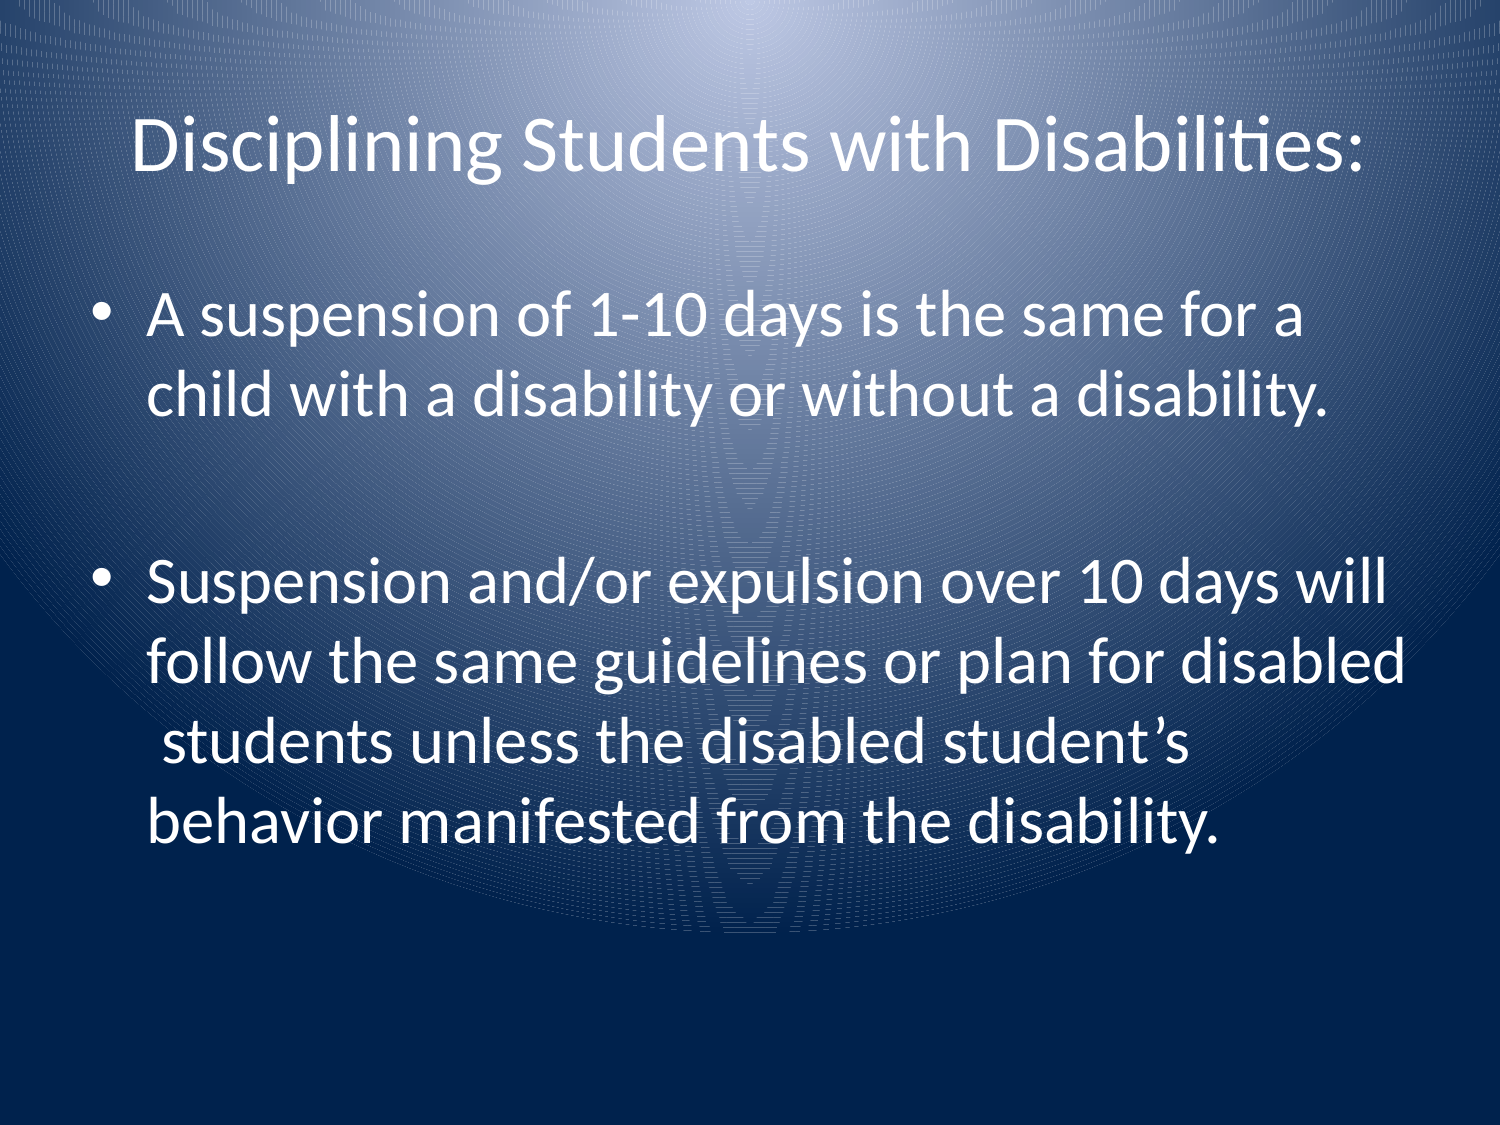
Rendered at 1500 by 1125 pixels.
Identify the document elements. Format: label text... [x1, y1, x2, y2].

list A suspension of 1-10 days is the same for a child with a disability or without a disability. Suspension and/or expulsion over 10 days will follow the same guidelines or plan for disabled students unless the disabled student’s behavior manifested from the disability. [75, 262, 1425, 1005]
title Disciplining Students with Disabilities: [75, 45, 1425, 233]
